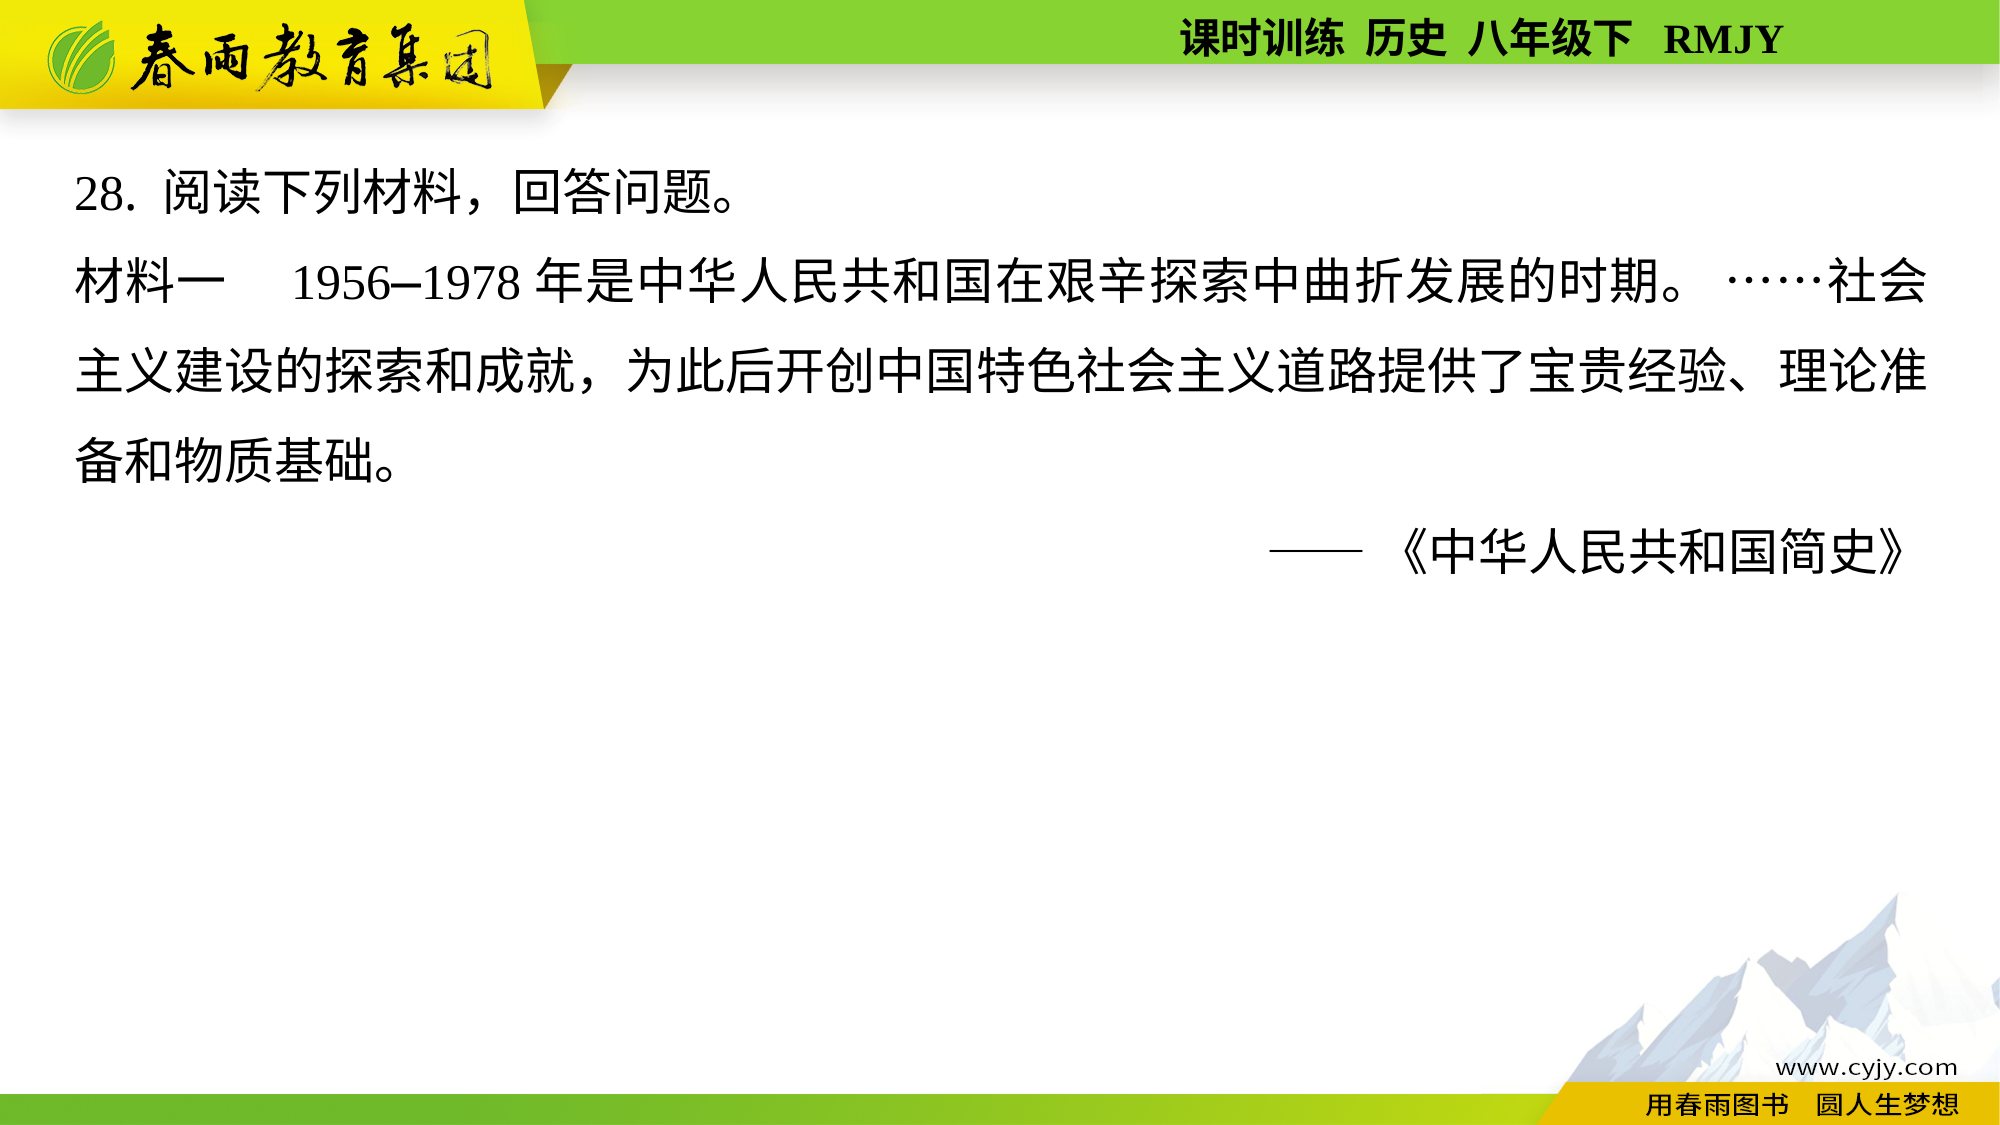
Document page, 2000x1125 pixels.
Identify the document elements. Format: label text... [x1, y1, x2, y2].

picture [0, 0, 2000, 1125]
list 28. 阅读下列材料，回答问题。 材料一 1956—1978年是中华人民共和国在艰辛探索中曲折发展的时期。 ……社会主义建设的探索和成就，为此后开创中国特色社会主义道路提供了宝贵经验、理论准备和物质基础。 ——《中华人民共和国简史》 [59, 122, 1944, 592]
